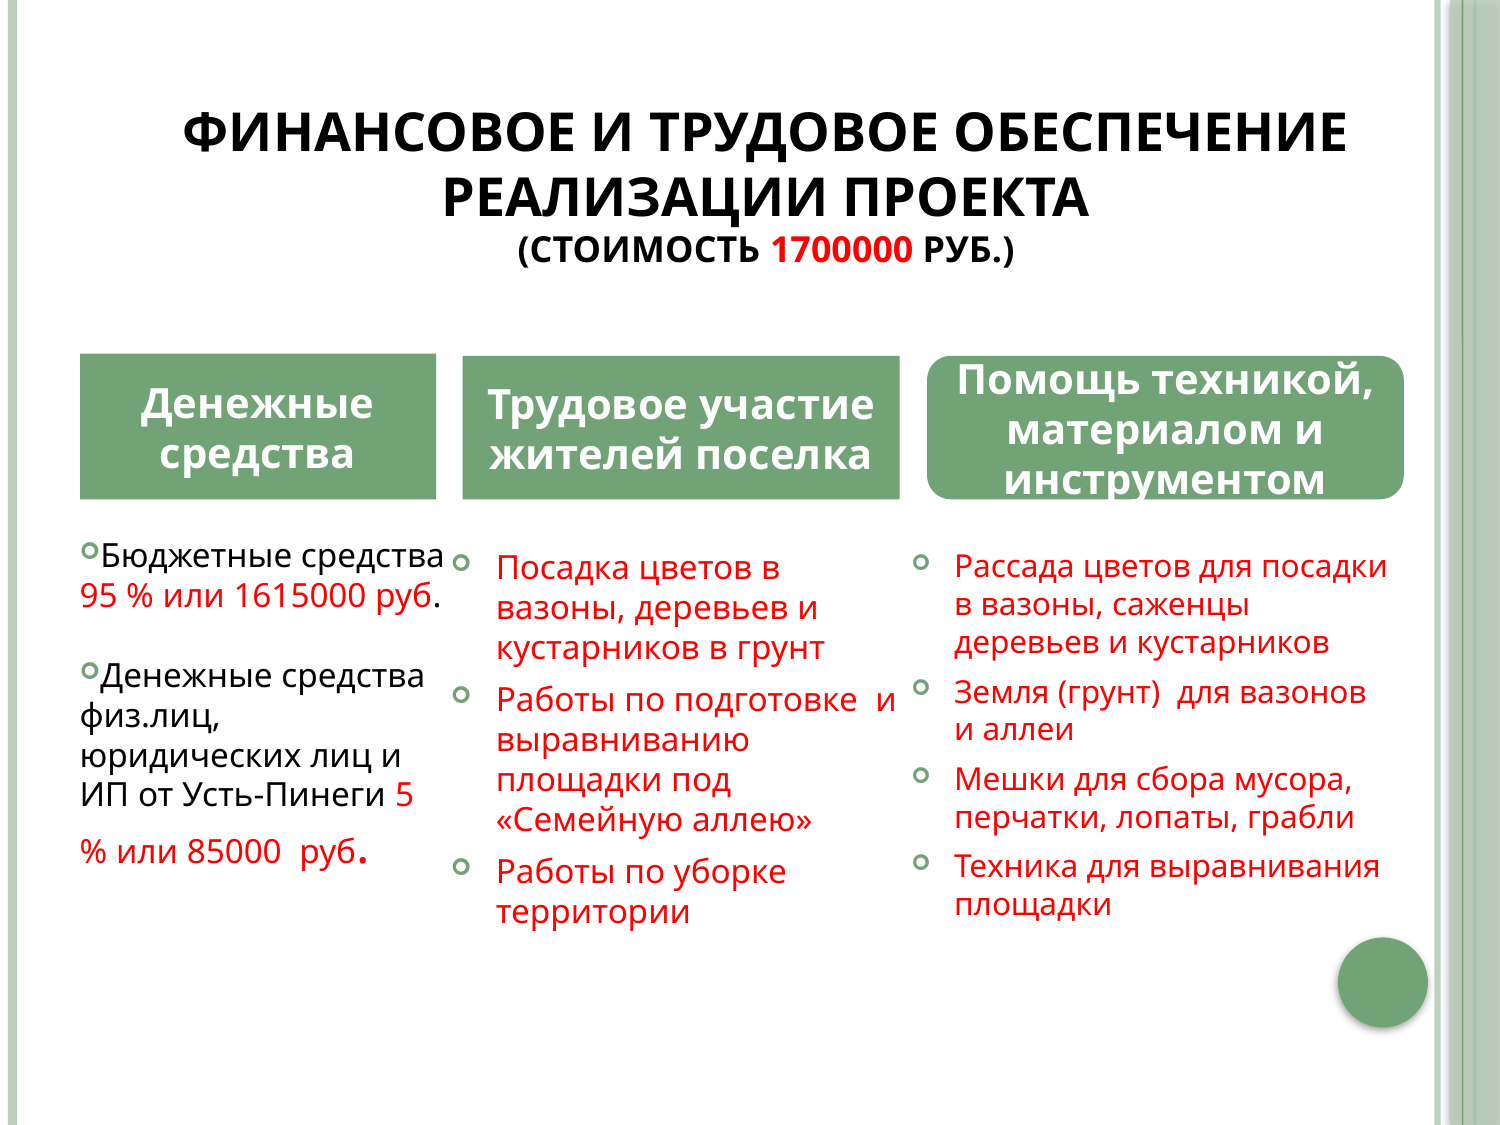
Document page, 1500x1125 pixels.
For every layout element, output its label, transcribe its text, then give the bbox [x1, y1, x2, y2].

list Трудовое участие жителей поселка [462, 355, 900, 500]
list Денежные средства [80, 353, 437, 500]
title Финансовое и трудовое обеспечение реализации проекта (стоимость 1700000 руб.) [128, 90, 1404, 278]
list Бюджетные средства 95 % или 1615000 руб. Денежные средства физ.лиц, юридических лиц и ИП от Усть-Пинеги 5 % или 85000 руб. [64, 527, 464, 976]
text_box Посадка цветов в вазоны, деревьев и кустарников в грунт Работы по подготовке и выравниванию площадки под «Семейную аллею» Работы по уборке территории [436, 538, 927, 1035]
list Рассада цветов для посадки в вазоны, саженцы деревьев и кустарников Земля (грунт) для вазонов и аллеи Мешки для сбора мусора, перчатки, лопаты, грабли Техника для выравнивания площадки [927, 538, 1405, 965]
text_box Помощь техникой, материалом и инструментом [927, 355, 1404, 500]
